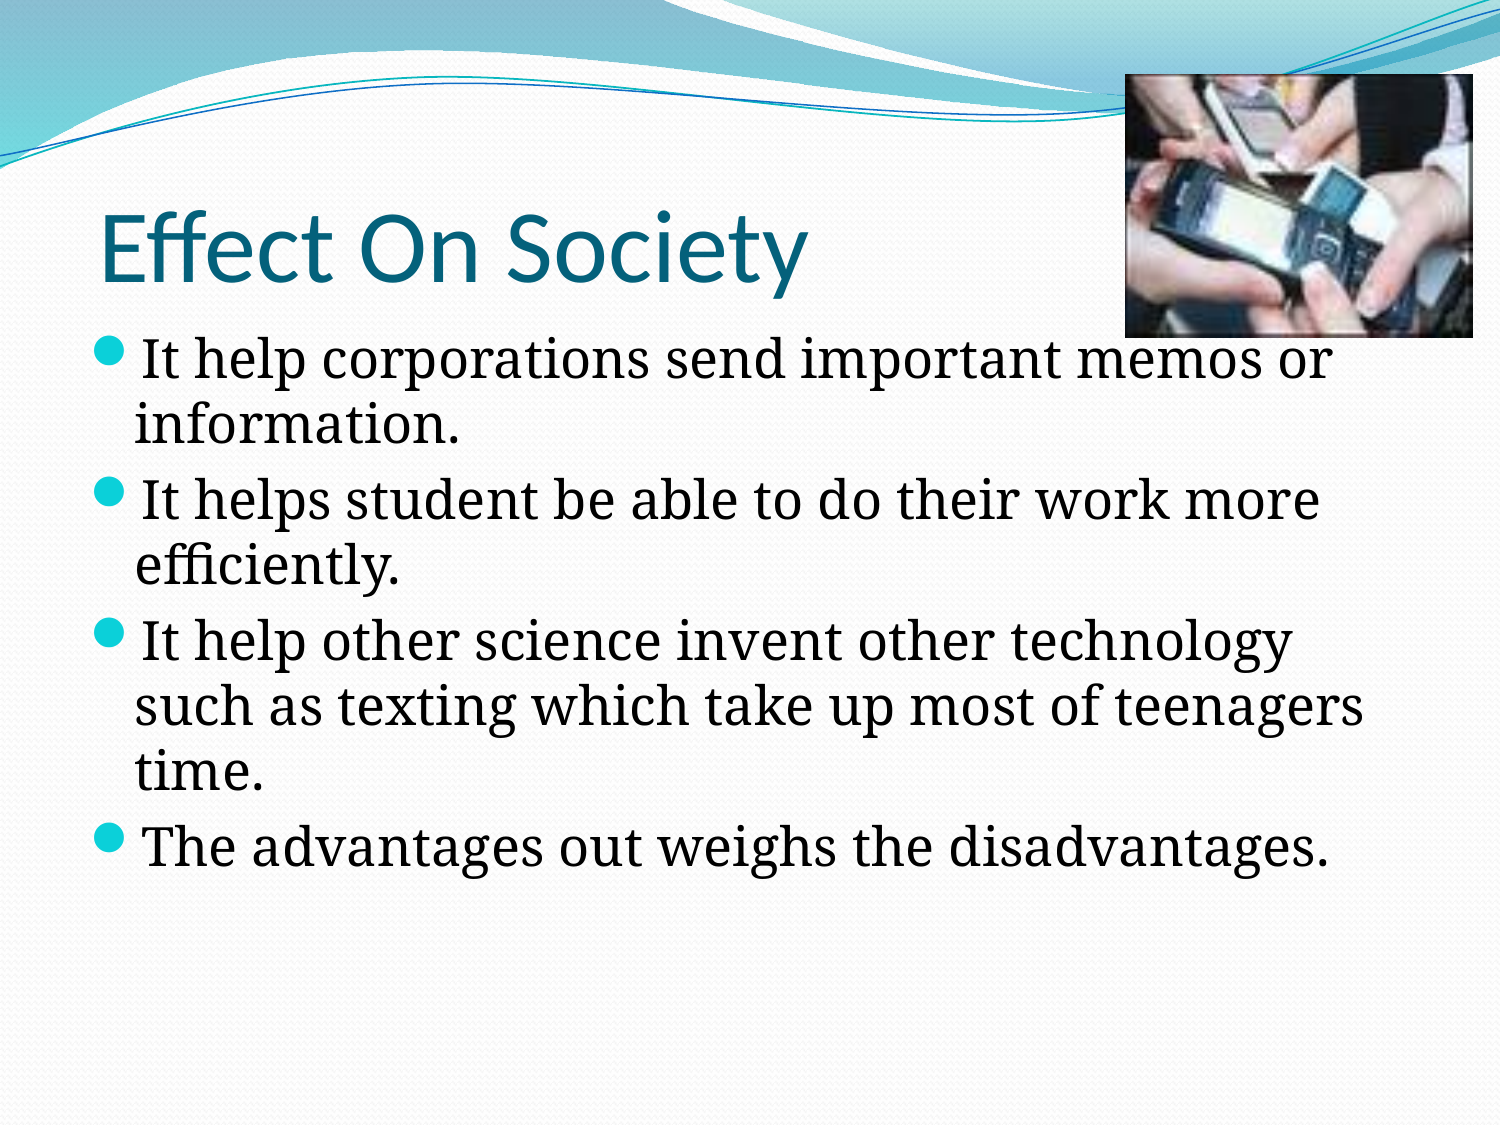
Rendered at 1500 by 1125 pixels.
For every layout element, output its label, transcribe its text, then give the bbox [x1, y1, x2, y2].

list It help corporations send important memos or information. It helps student be able to do their work more efficiently. It help other science invent other technology such as texting which take up most of teenagers time. The advantages out weighs the disadvantages. [75, 317, 1425, 1038]
picture [1124, 74, 1473, 338]
title Effect On Society [75, 115, 1117, 303]
